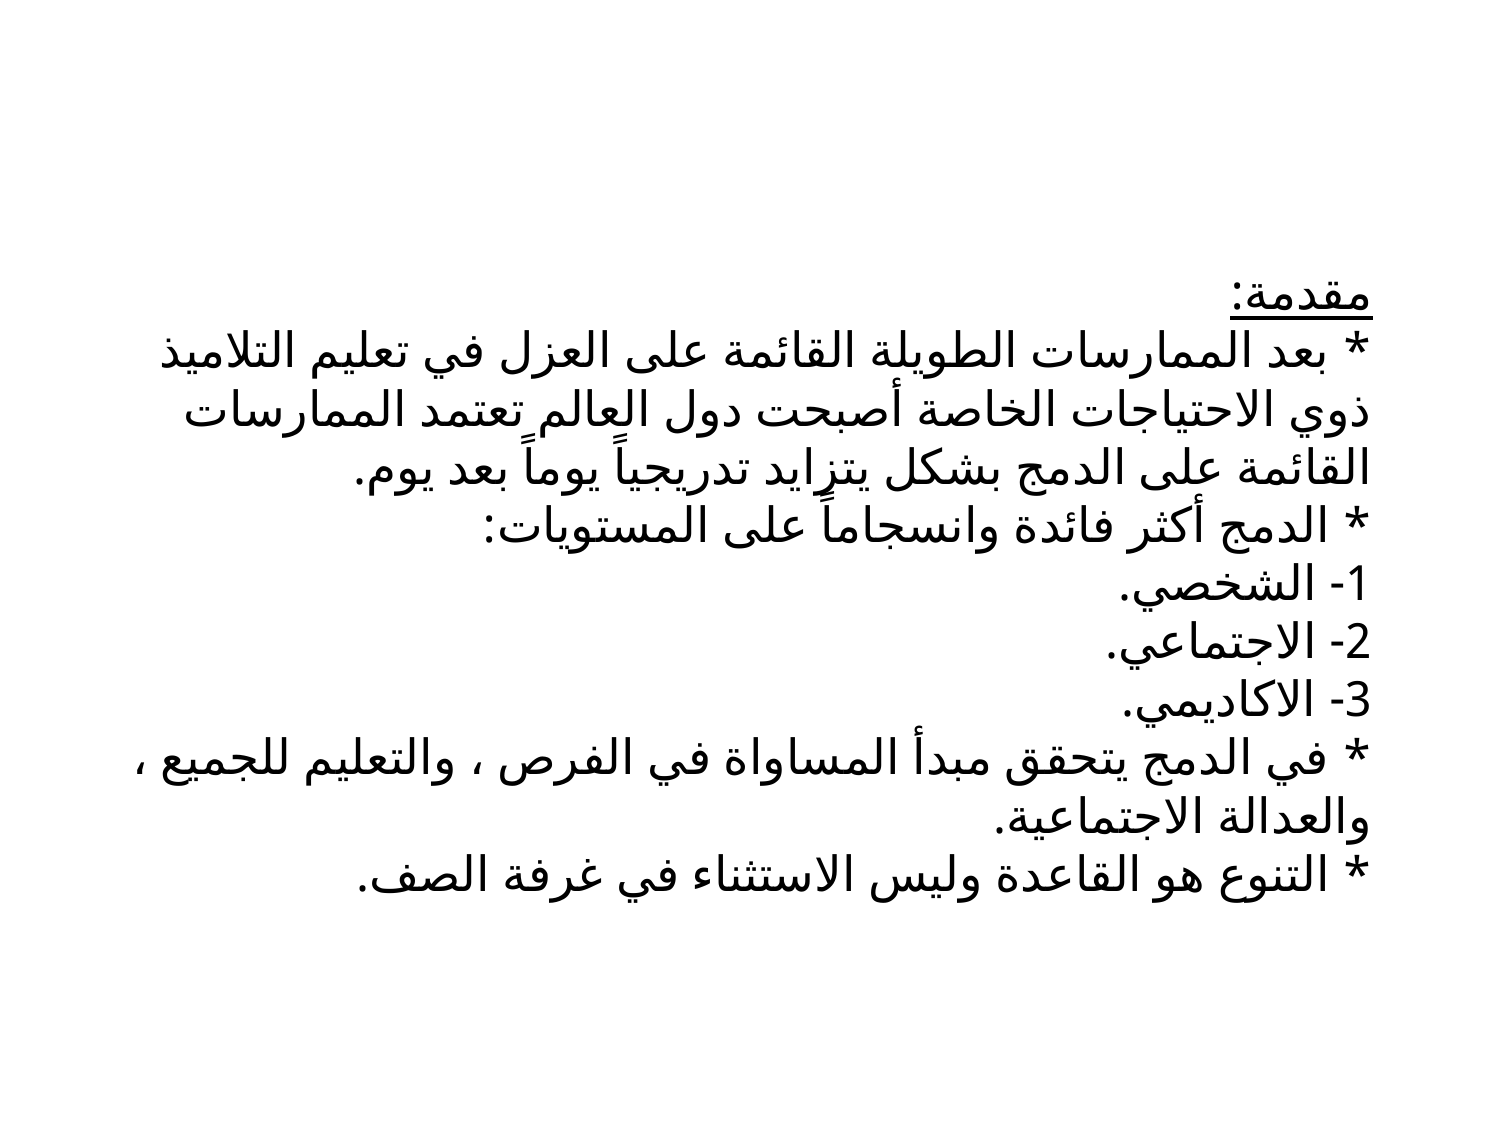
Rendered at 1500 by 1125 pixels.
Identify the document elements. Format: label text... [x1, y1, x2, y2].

title مقدمة: * بعد الممارسات الطويلة القائمة على العزل في تعليم التلاميذ ذوي الاحتياجات الخاصة أصبحت دول العالم تعتمد الممارسات القائمة على الدمج بشكل يتزايد تدريجياً يوماً بعد يوم. * الدمج أكثر فائدة وانسجاماً على المستويات: 1- الشخصي. 2- الاجتماعي. 3- الاكاديمي. * في الدمج يتحقق مبدأ المساواة في الفرص ، والتعليم للجميع ، والعدالة الاجتماعية. * التنوع هو القاعدة وليس الاستثناء في غرفة الصف. [112, 249, 1388, 913]
